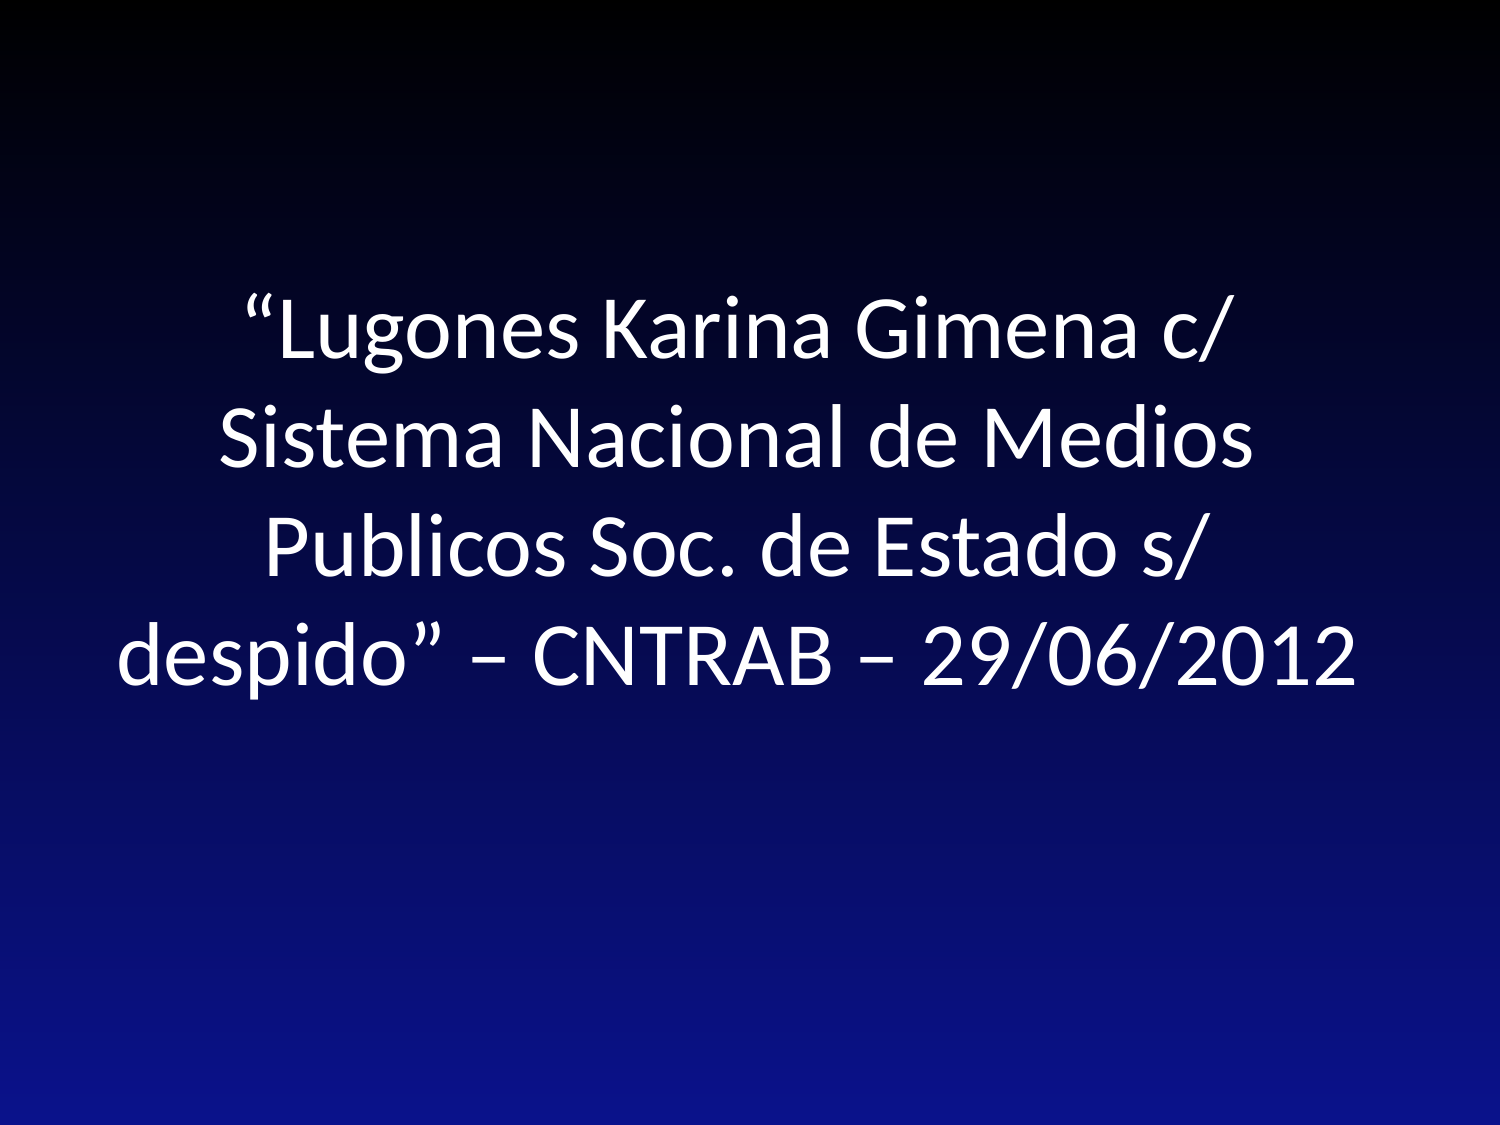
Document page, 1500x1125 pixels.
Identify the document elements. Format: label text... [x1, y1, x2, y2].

title “Lugones Karina Gimena c/ Sistema Nacional de Medios Publicos Soc. de Estado s/ despido” – CNTRAB – 29/06/2012 [100, 255, 1376, 717]
